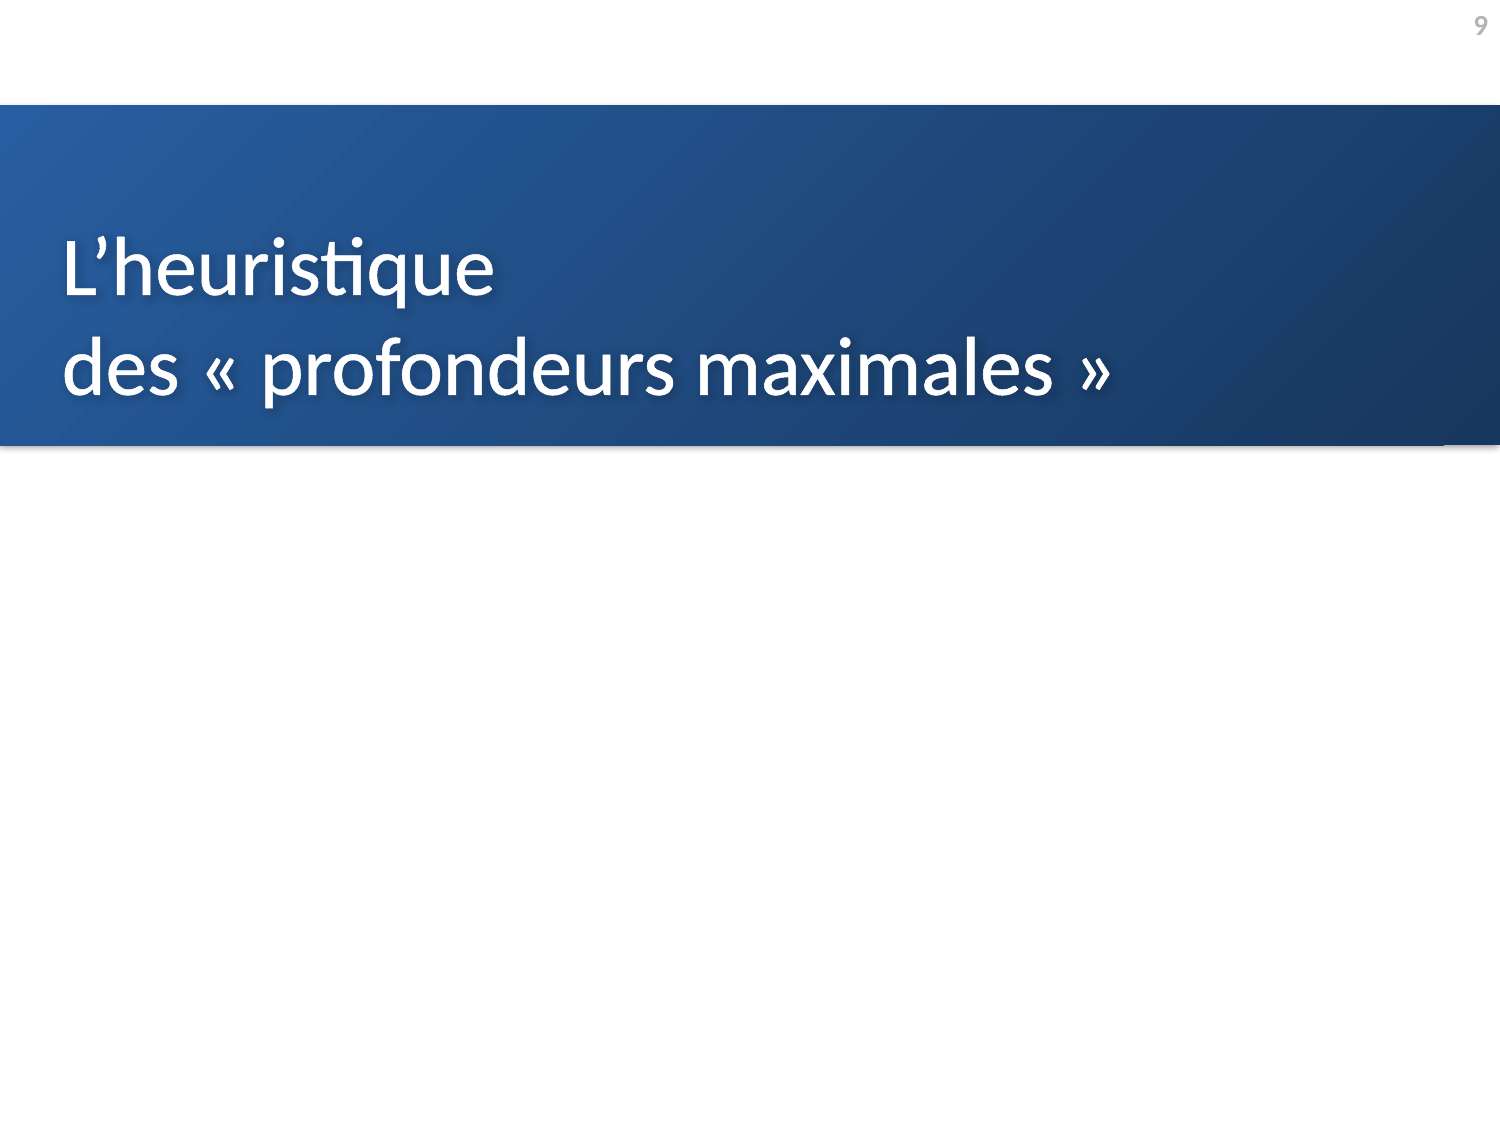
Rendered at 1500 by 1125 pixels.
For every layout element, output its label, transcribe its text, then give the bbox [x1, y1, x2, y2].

title L’heuristique des « profondeurs maximales » [46, 196, 1463, 419]
slide_number 9 [1364, 0, 1500, 60]
